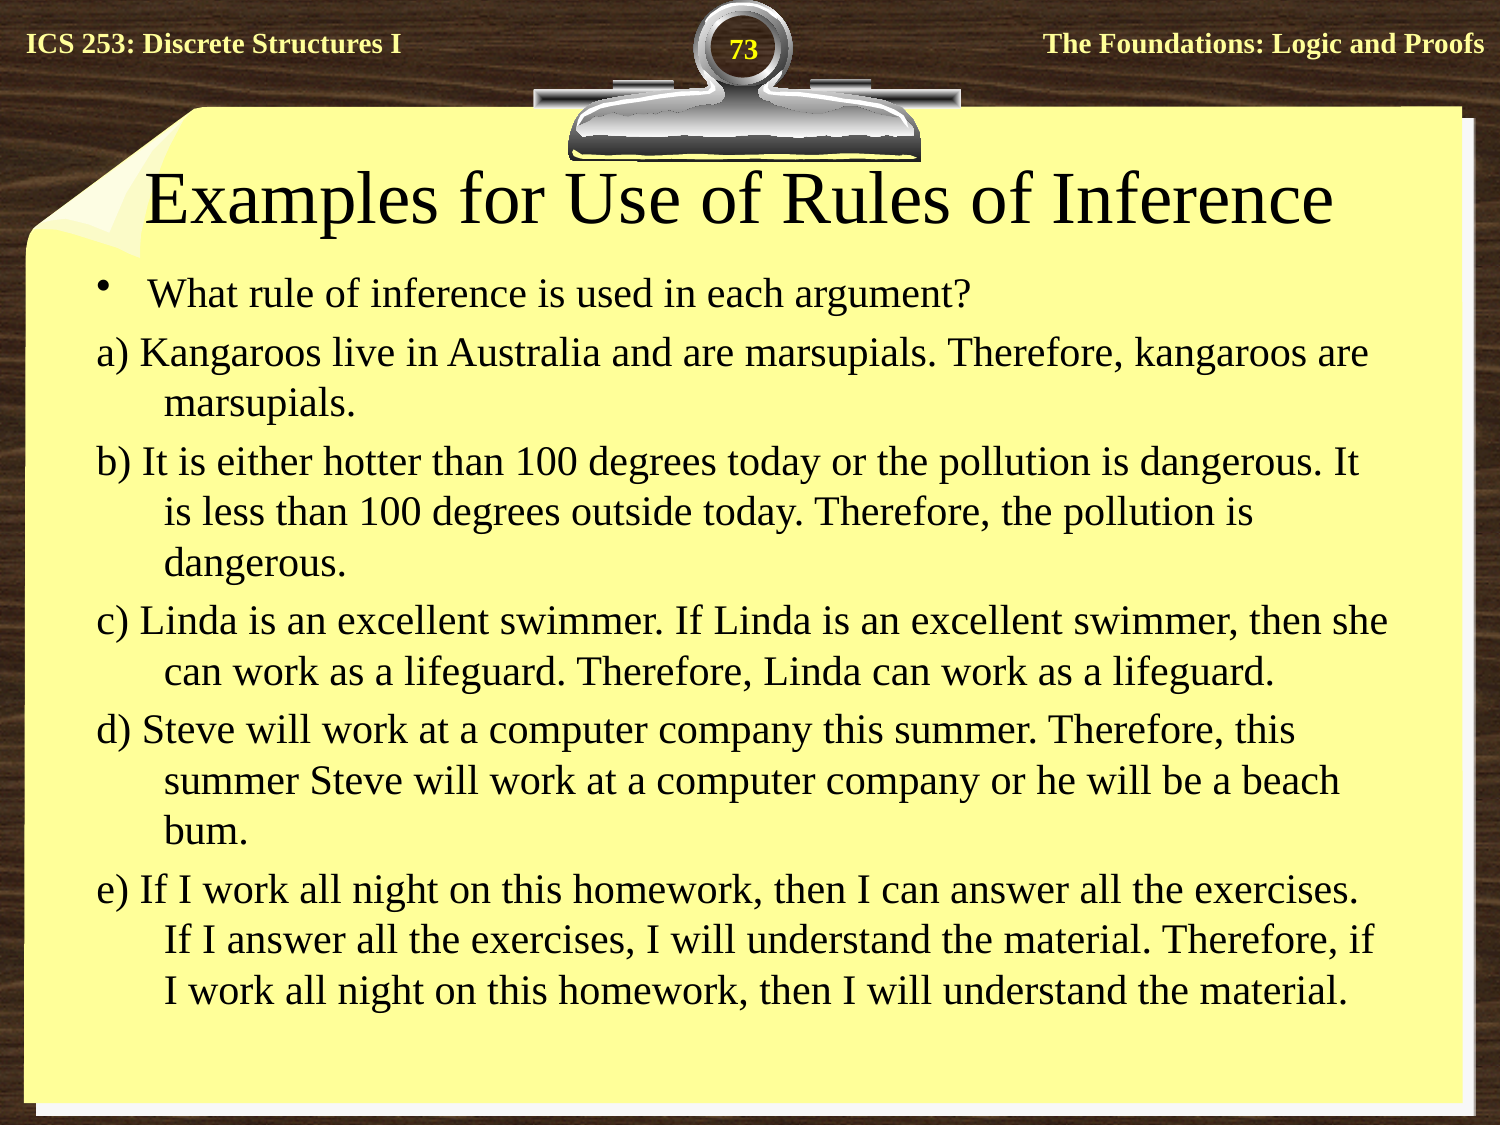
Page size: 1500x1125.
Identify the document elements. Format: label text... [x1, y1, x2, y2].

title Examples for Use of Rules of Inference [77, 140, 1403, 246]
list What rule of inference is used in each argument? a) Kangaroos live in Australia and are marsupials. Therefore, kangaroos are marsupials. b) It is either hotter than 100 degrees today or the pollution is dangerous. It is less than 100 degrees outside today. Therefore, the pollution is dangerous. c) Linda is an excellent swimmer. If Linda is an excellent swimmer, then she can work as a lifeguard. Therefore, Linda can work as a lifeguard. d) Steve will work at a computer company this summer. Therefore, this summer Steve will work at a computer company or he will be a beach bum. e) If I work all night on this homework, then I can answer all the exercises. If I answer all the exercises, I will understand the material. Therefore, if I work all night on this homework, then I will understand the material. [81, 257, 1405, 1059]
picture [0, 0, 1500, 1125]
slide_number 73 [423, 5, 774, 91]
